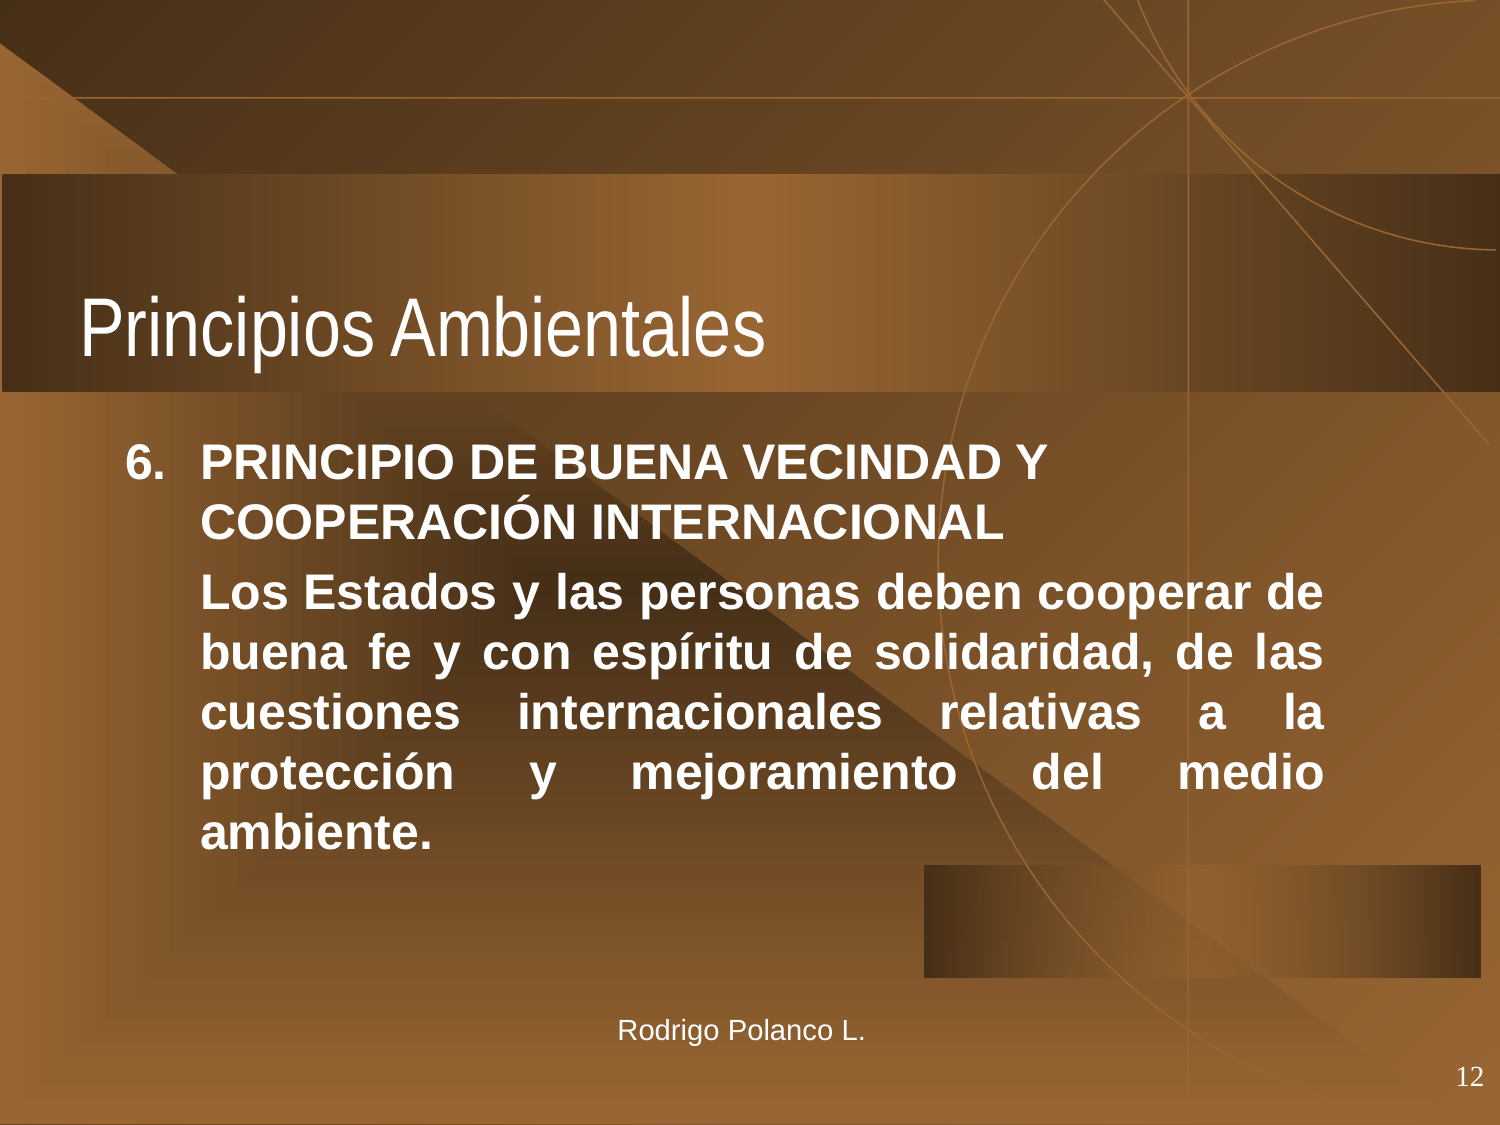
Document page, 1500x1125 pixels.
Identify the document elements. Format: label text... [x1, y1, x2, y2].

slide_number 12 [1341, 1049, 1500, 1125]
list 6. PRINCIPIO DE BUENA VECINDAD Y COOPERACIÓN INTERNACIONAL Los Estados y las personas deben cooperar de buena fe y con espíritu de solidaridad, de las cuestiones internacionales relativas a la protección y mejoramiento del medio ambiente. [109, 422, 1341, 1125]
title Principios Ambientales [63, 177, 1446, 382]
